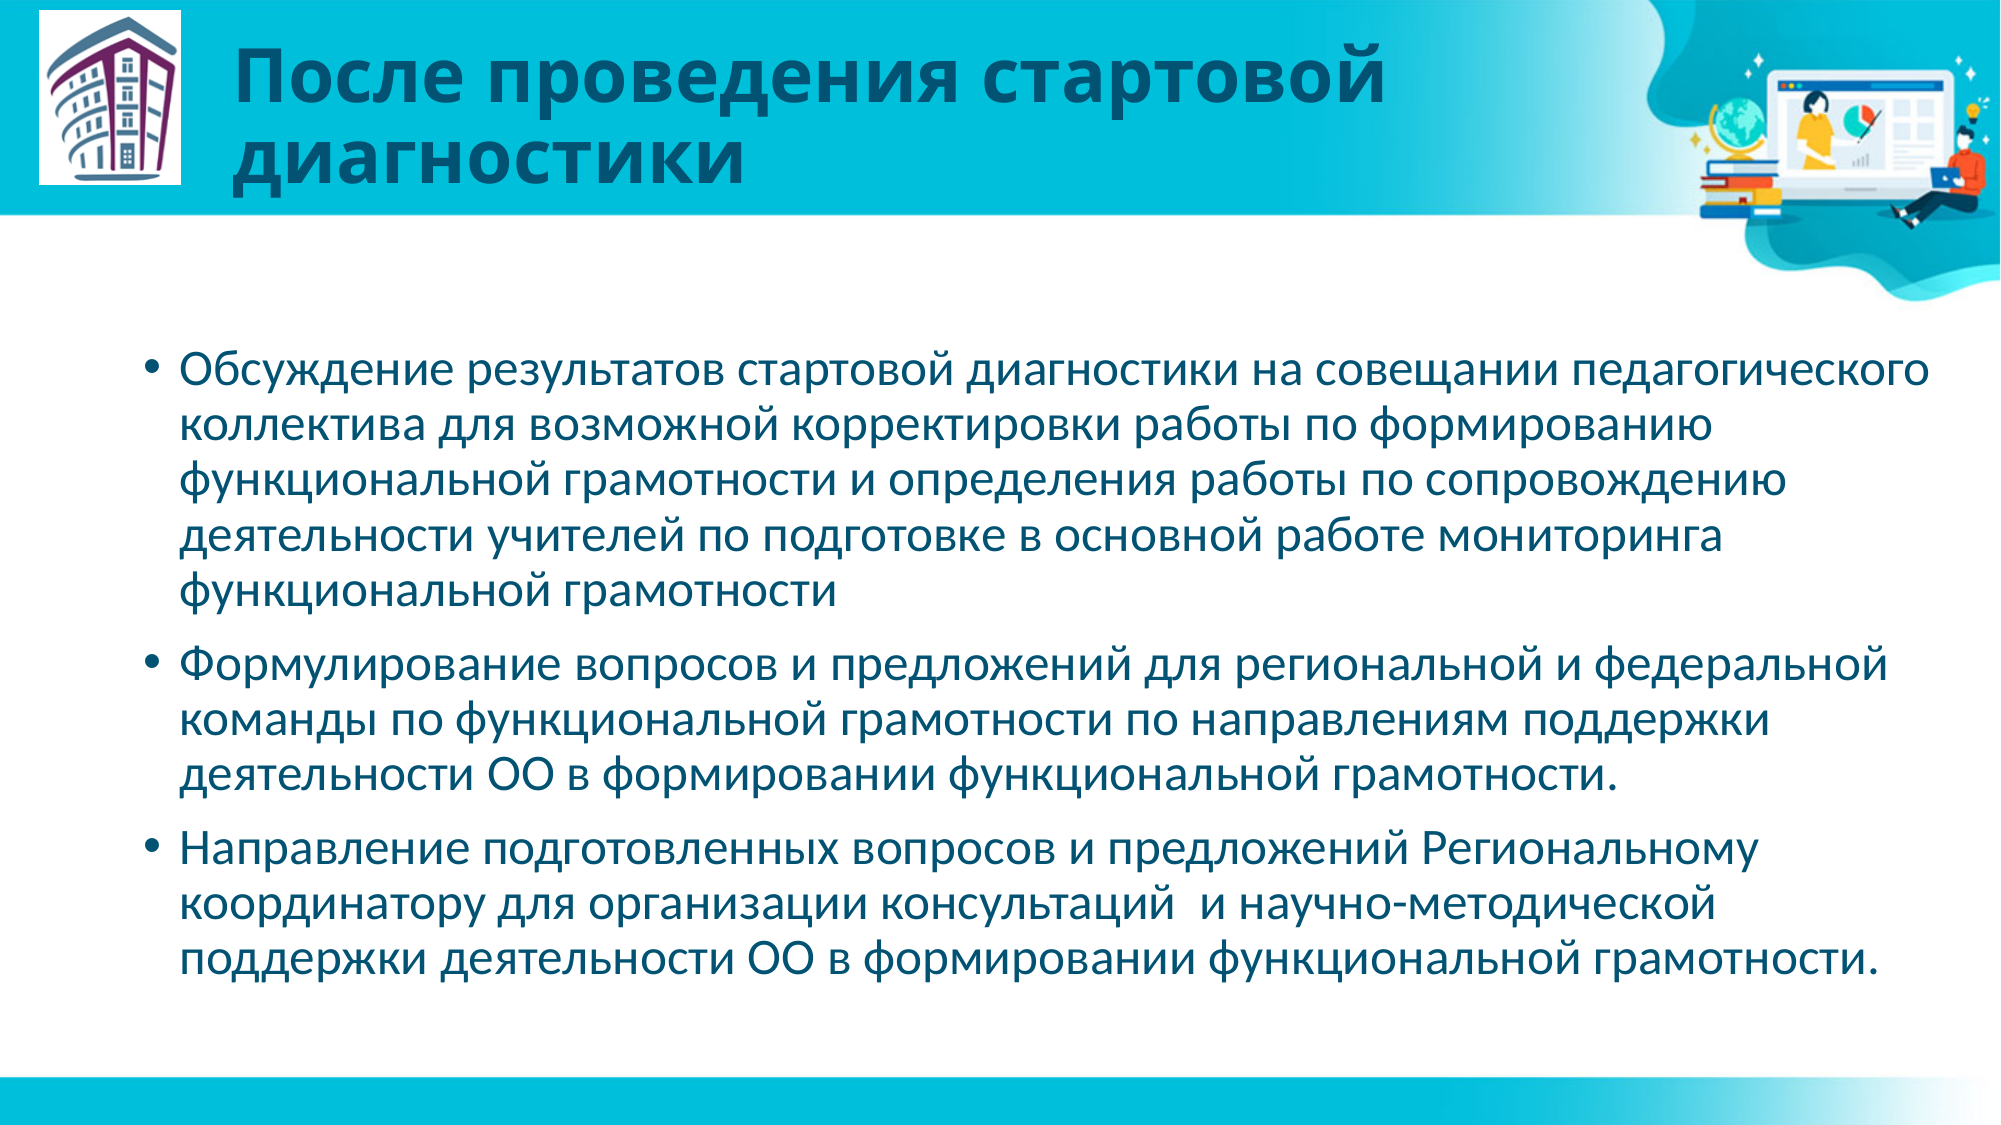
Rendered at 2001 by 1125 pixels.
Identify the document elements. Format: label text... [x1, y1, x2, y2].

list Обсуждение результатов стартовой диагностики на совещании педагогического коллектива для возможной корректировки работы по формированию функциональной грамотности и определения работы по сопровождению деятельности учителей по подготовке в основной работе мониторинга функциональной грамотности Формулирование вопросов и предложений для региональной и федеральной команды по функциональной грамотности по направлениям поддержки деятельности ОО в формировании функциональной грамотности. Направление подготовленных вопросов и предложений Региональному координатору для организации консультаций и научно-методической поддержки деятельности ОО в формировании функциональной грамотности. [128, 333, 1965, 1006]
picture [0, 0, 2001, 1125]
title После проведения стартовой диагностики [217, 10, 1745, 228]
